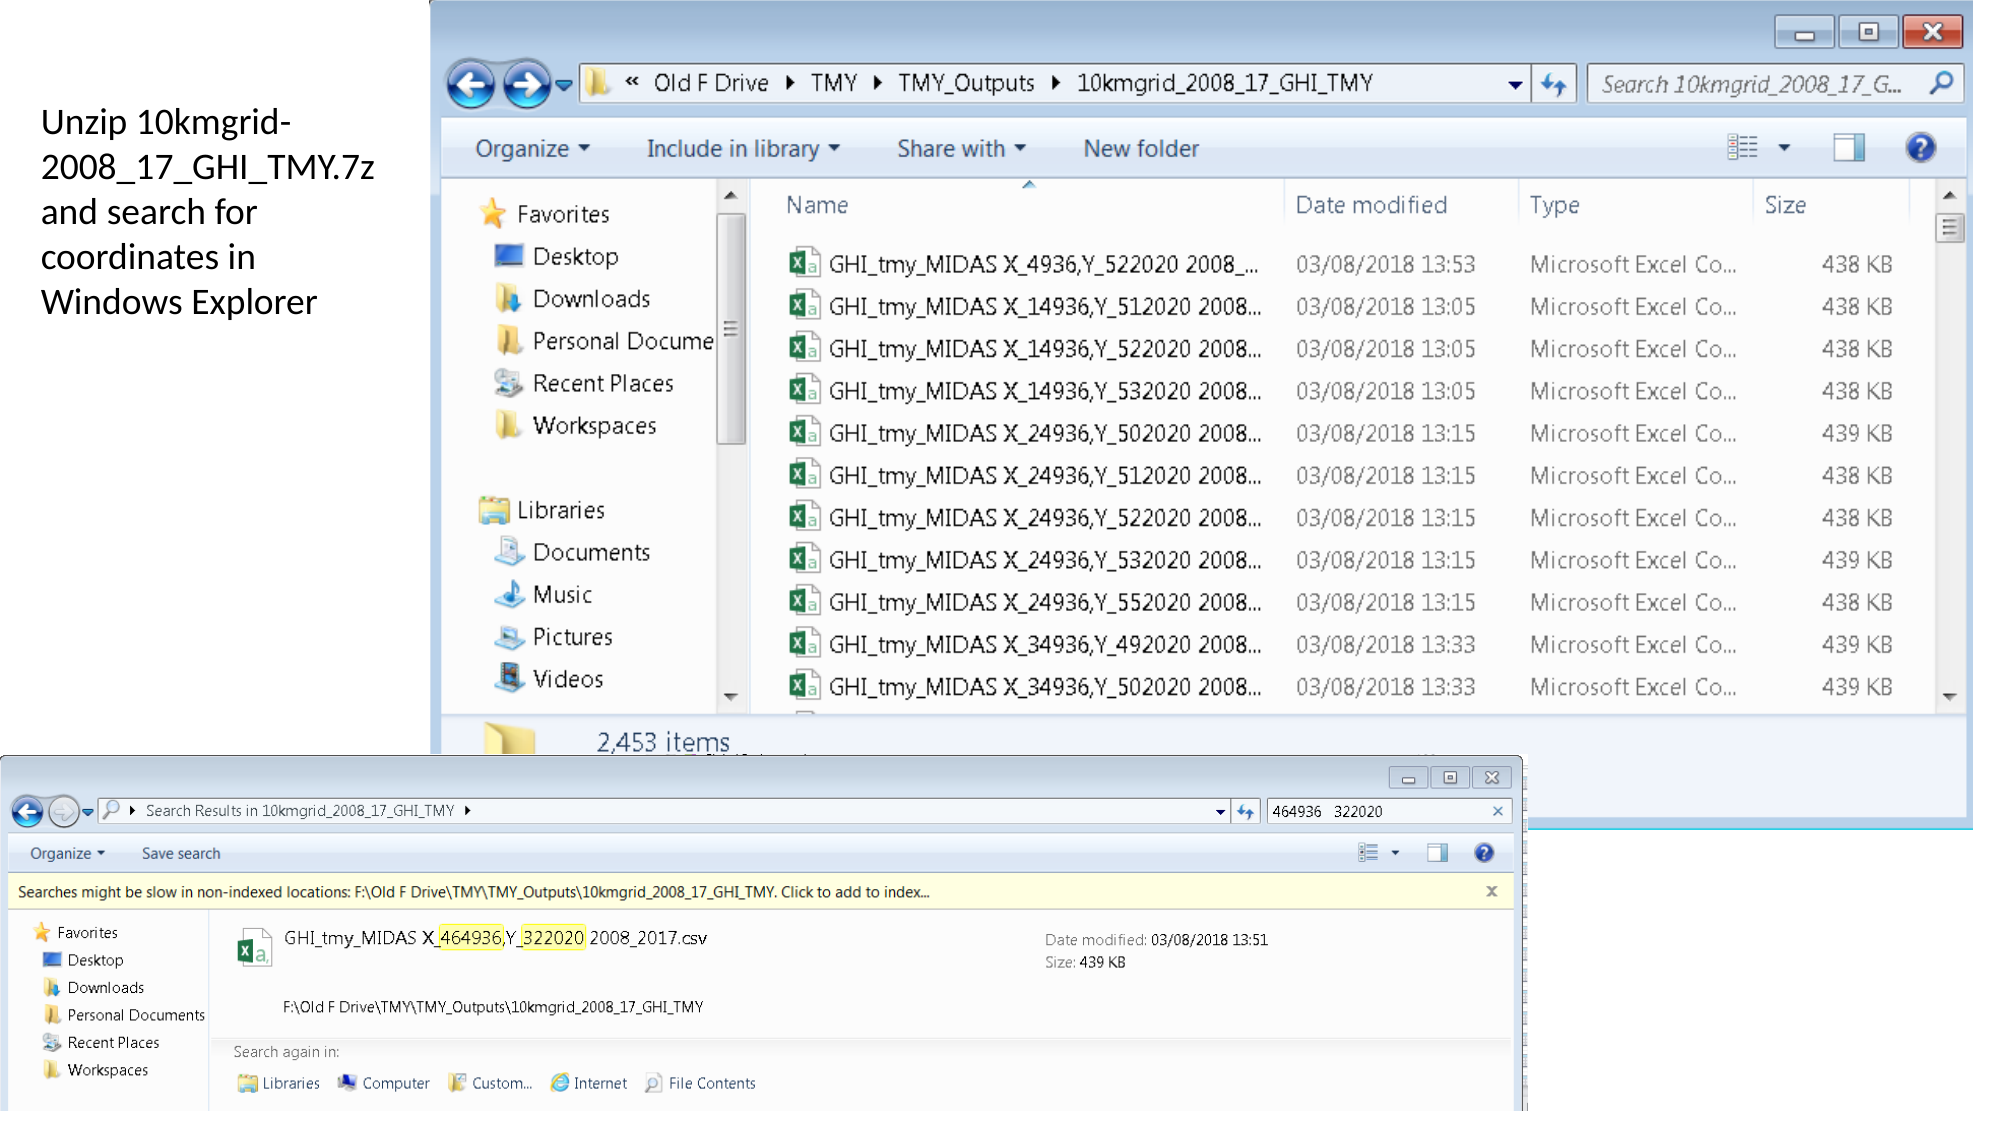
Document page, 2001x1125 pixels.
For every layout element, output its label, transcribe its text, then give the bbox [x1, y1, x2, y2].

picture [0, 0, 1973, 1111]
text_box Unzip 10kmgrid-2008_17_GHI_TMY.7z and search for coordinates in Windows Explorer [26, 89, 411, 330]
